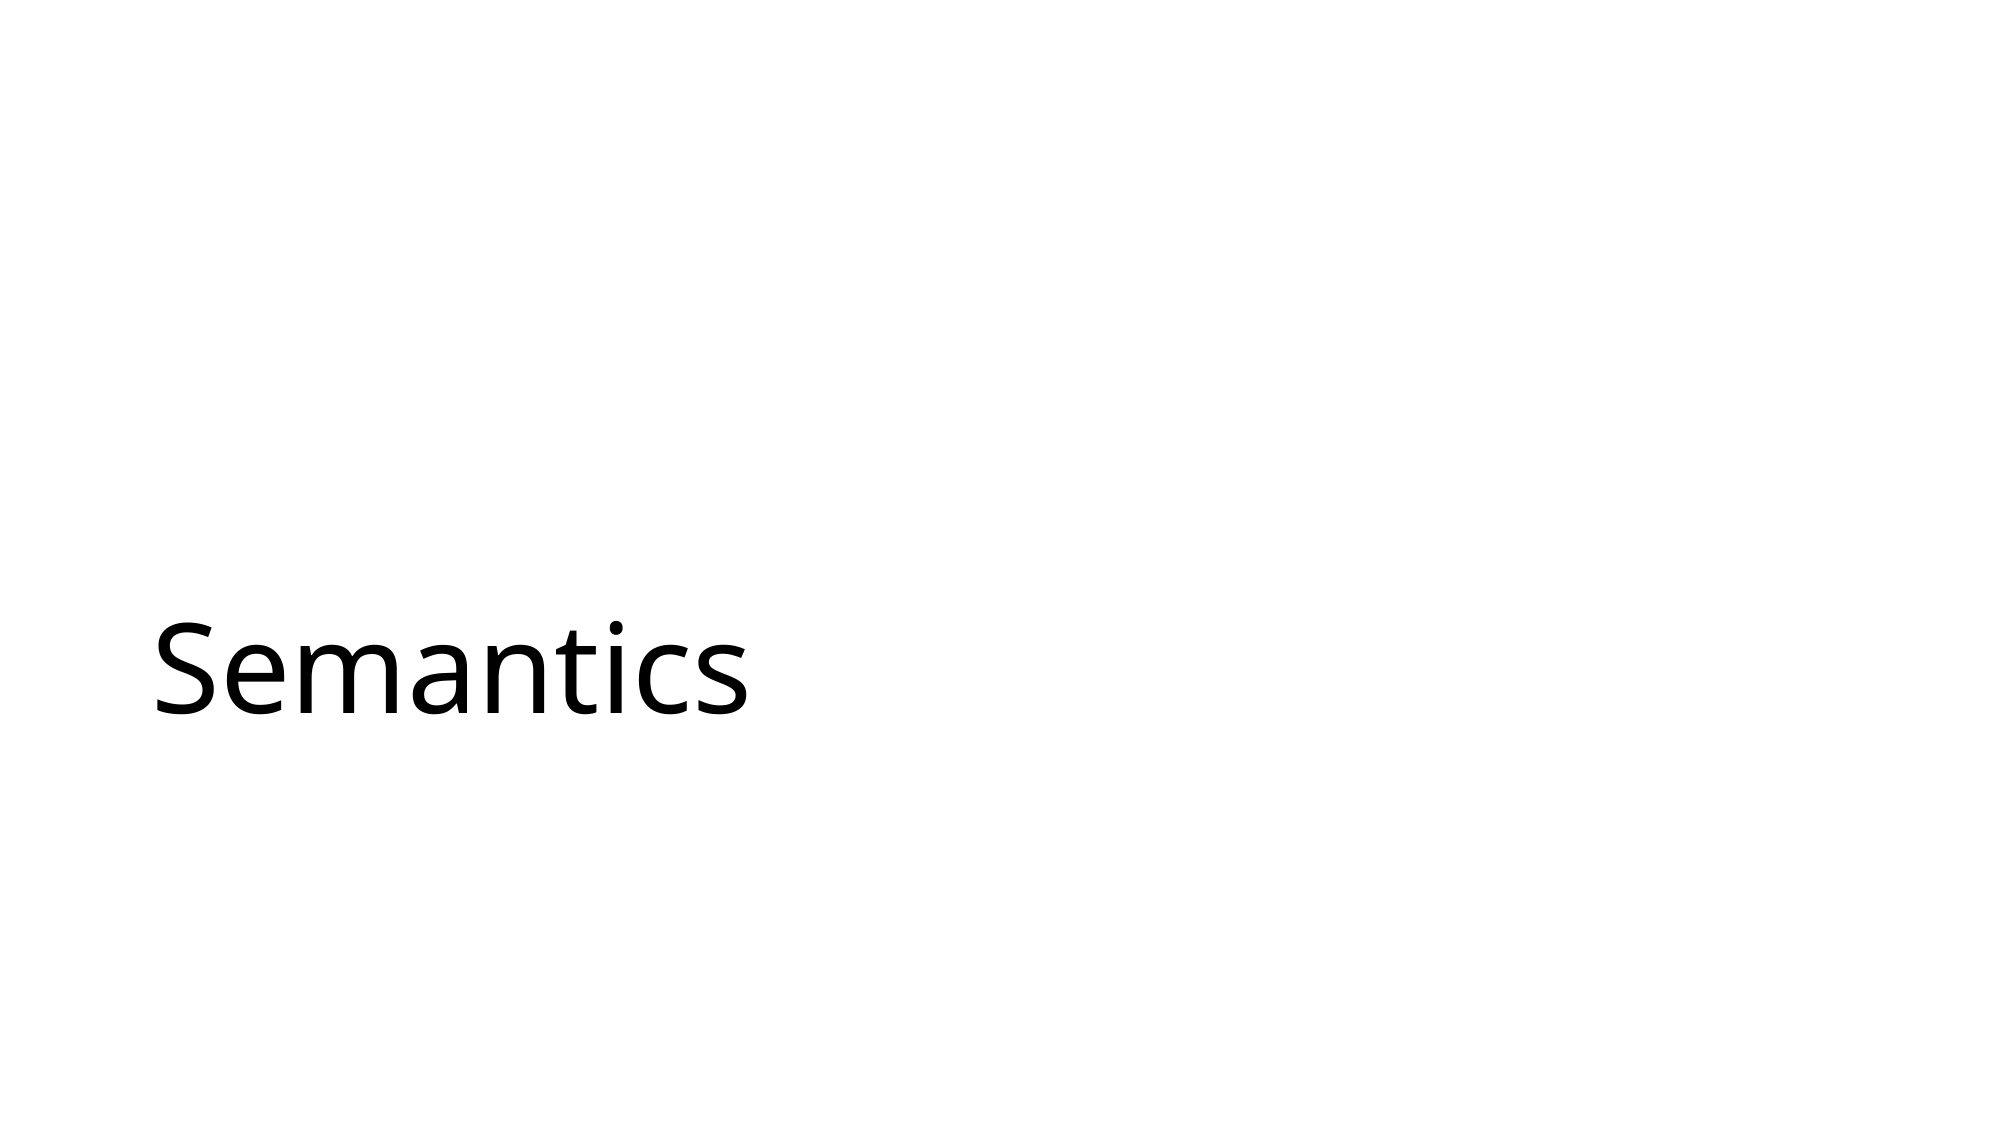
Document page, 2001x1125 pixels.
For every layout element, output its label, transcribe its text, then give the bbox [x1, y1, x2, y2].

title Semantics [136, 280, 1862, 749]
